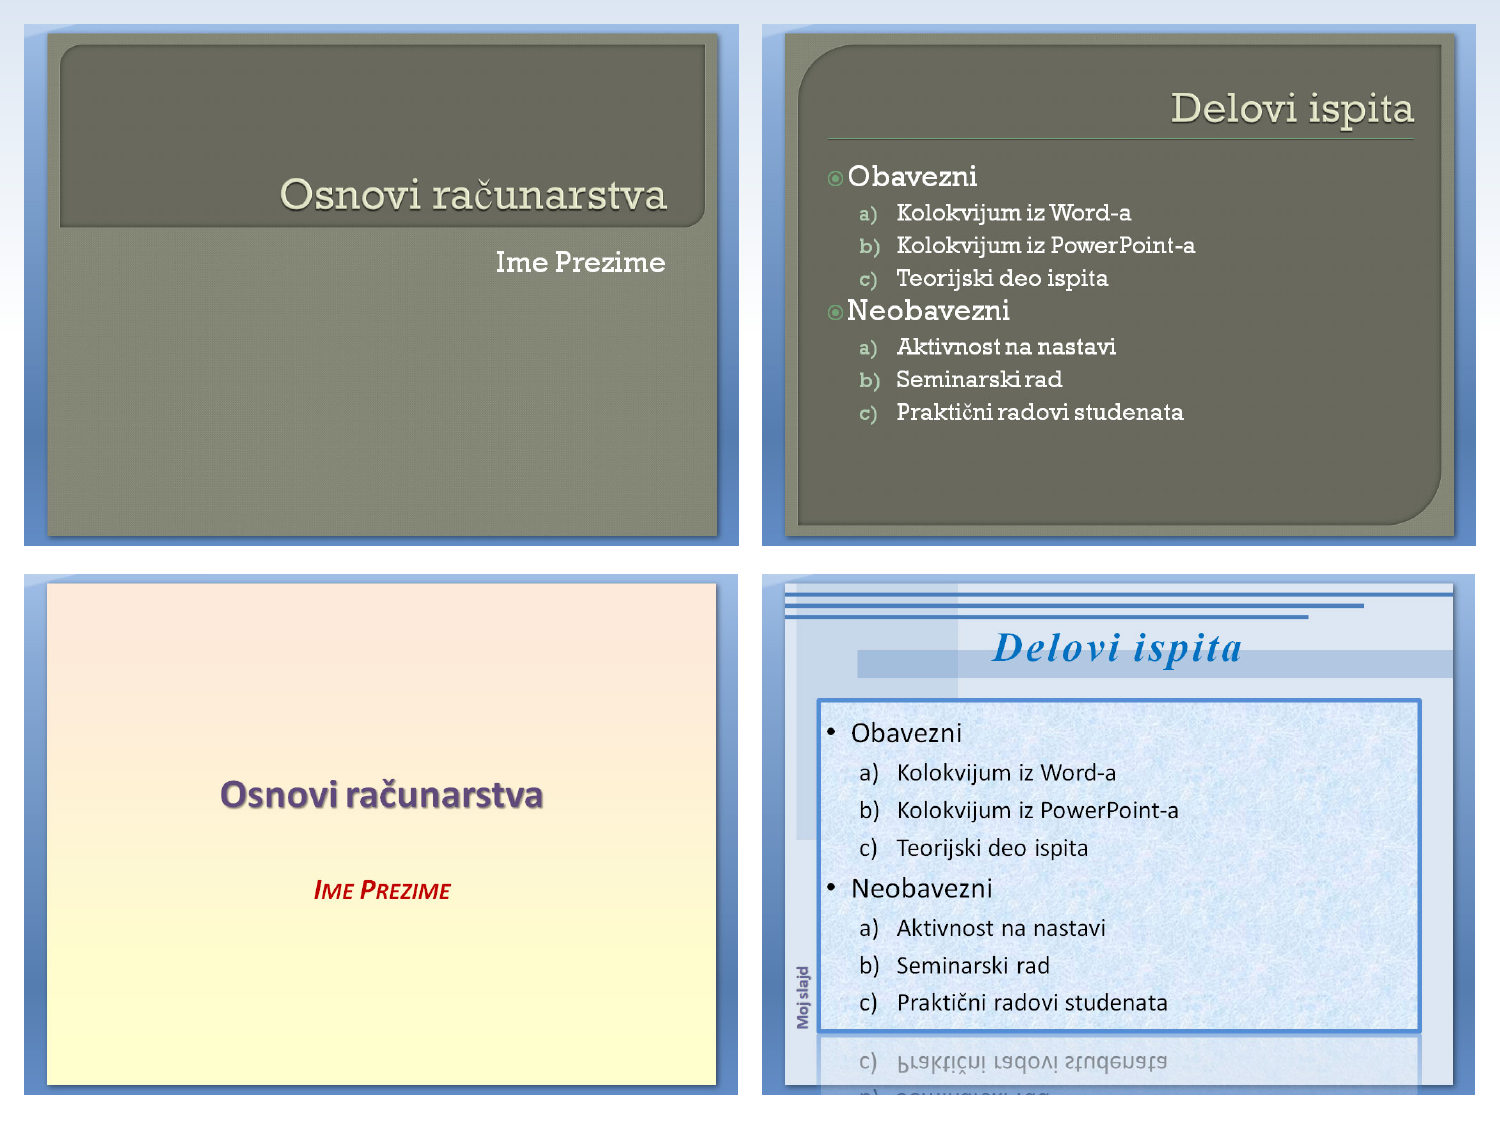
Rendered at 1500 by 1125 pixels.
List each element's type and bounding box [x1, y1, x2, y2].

picture [24, 574, 738, 1096]
picture [762, 574, 1476, 1096]
picture [24, 24, 739, 546]
picture [762, 24, 1476, 546]
